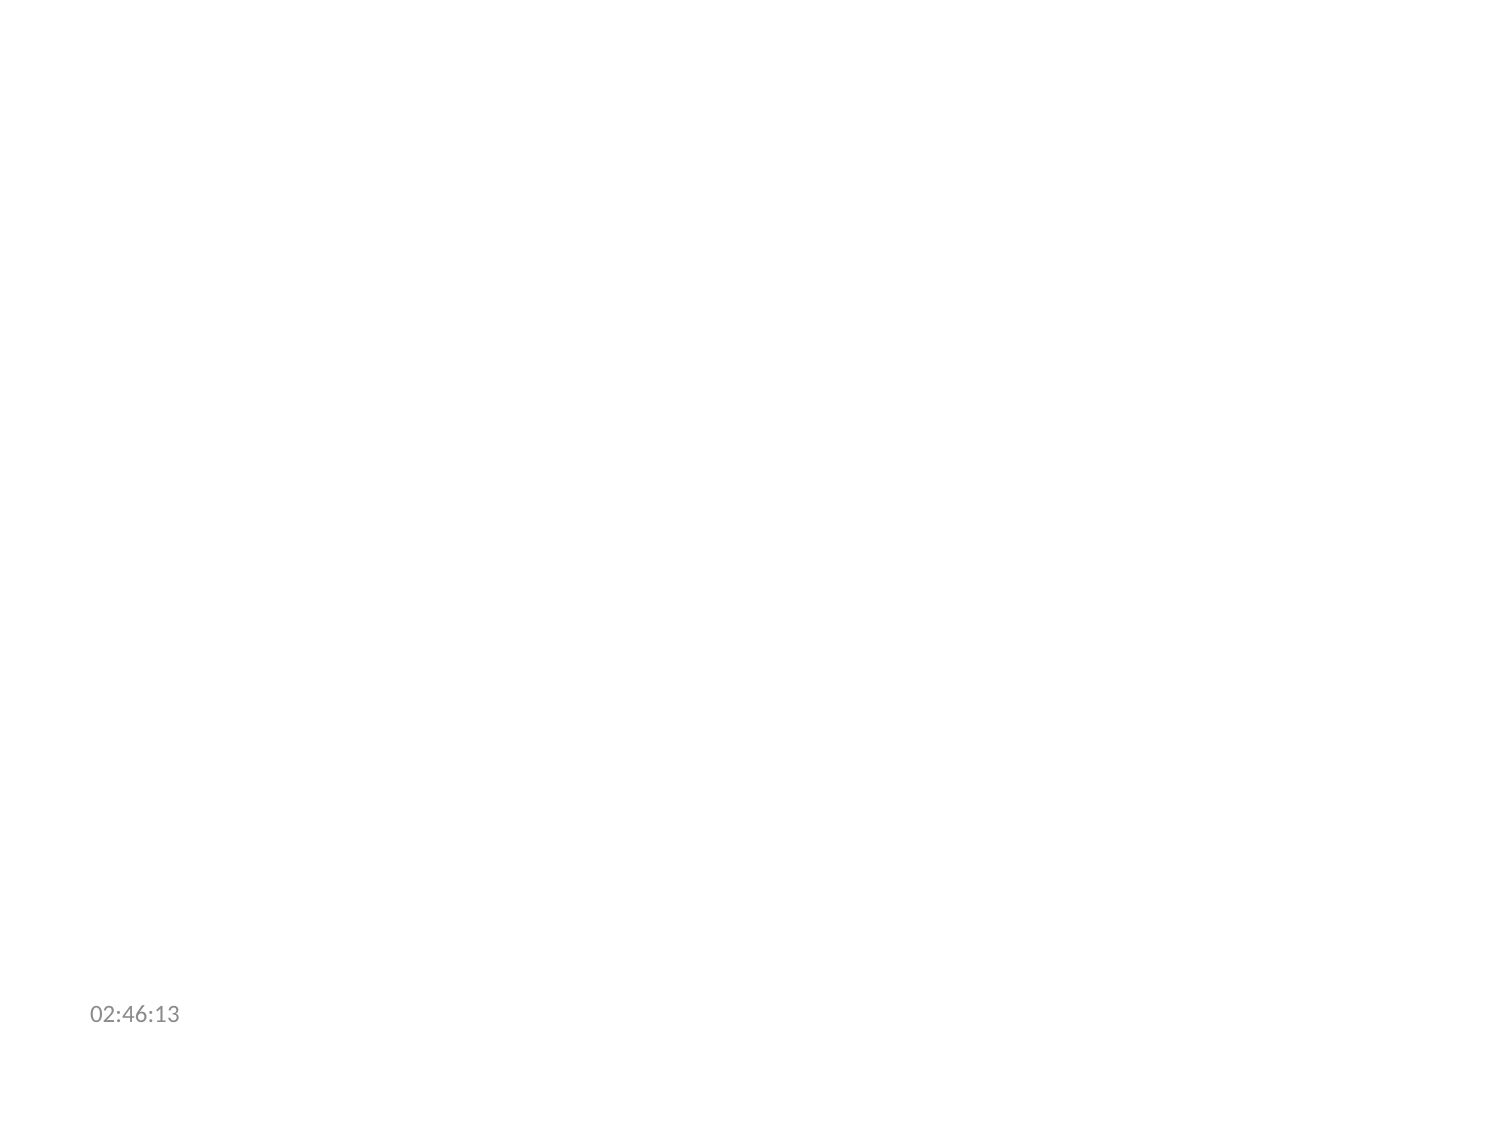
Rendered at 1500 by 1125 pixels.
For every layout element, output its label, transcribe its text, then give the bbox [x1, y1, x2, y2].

text_box 15:35:09 [75, 982, 425, 1043]
